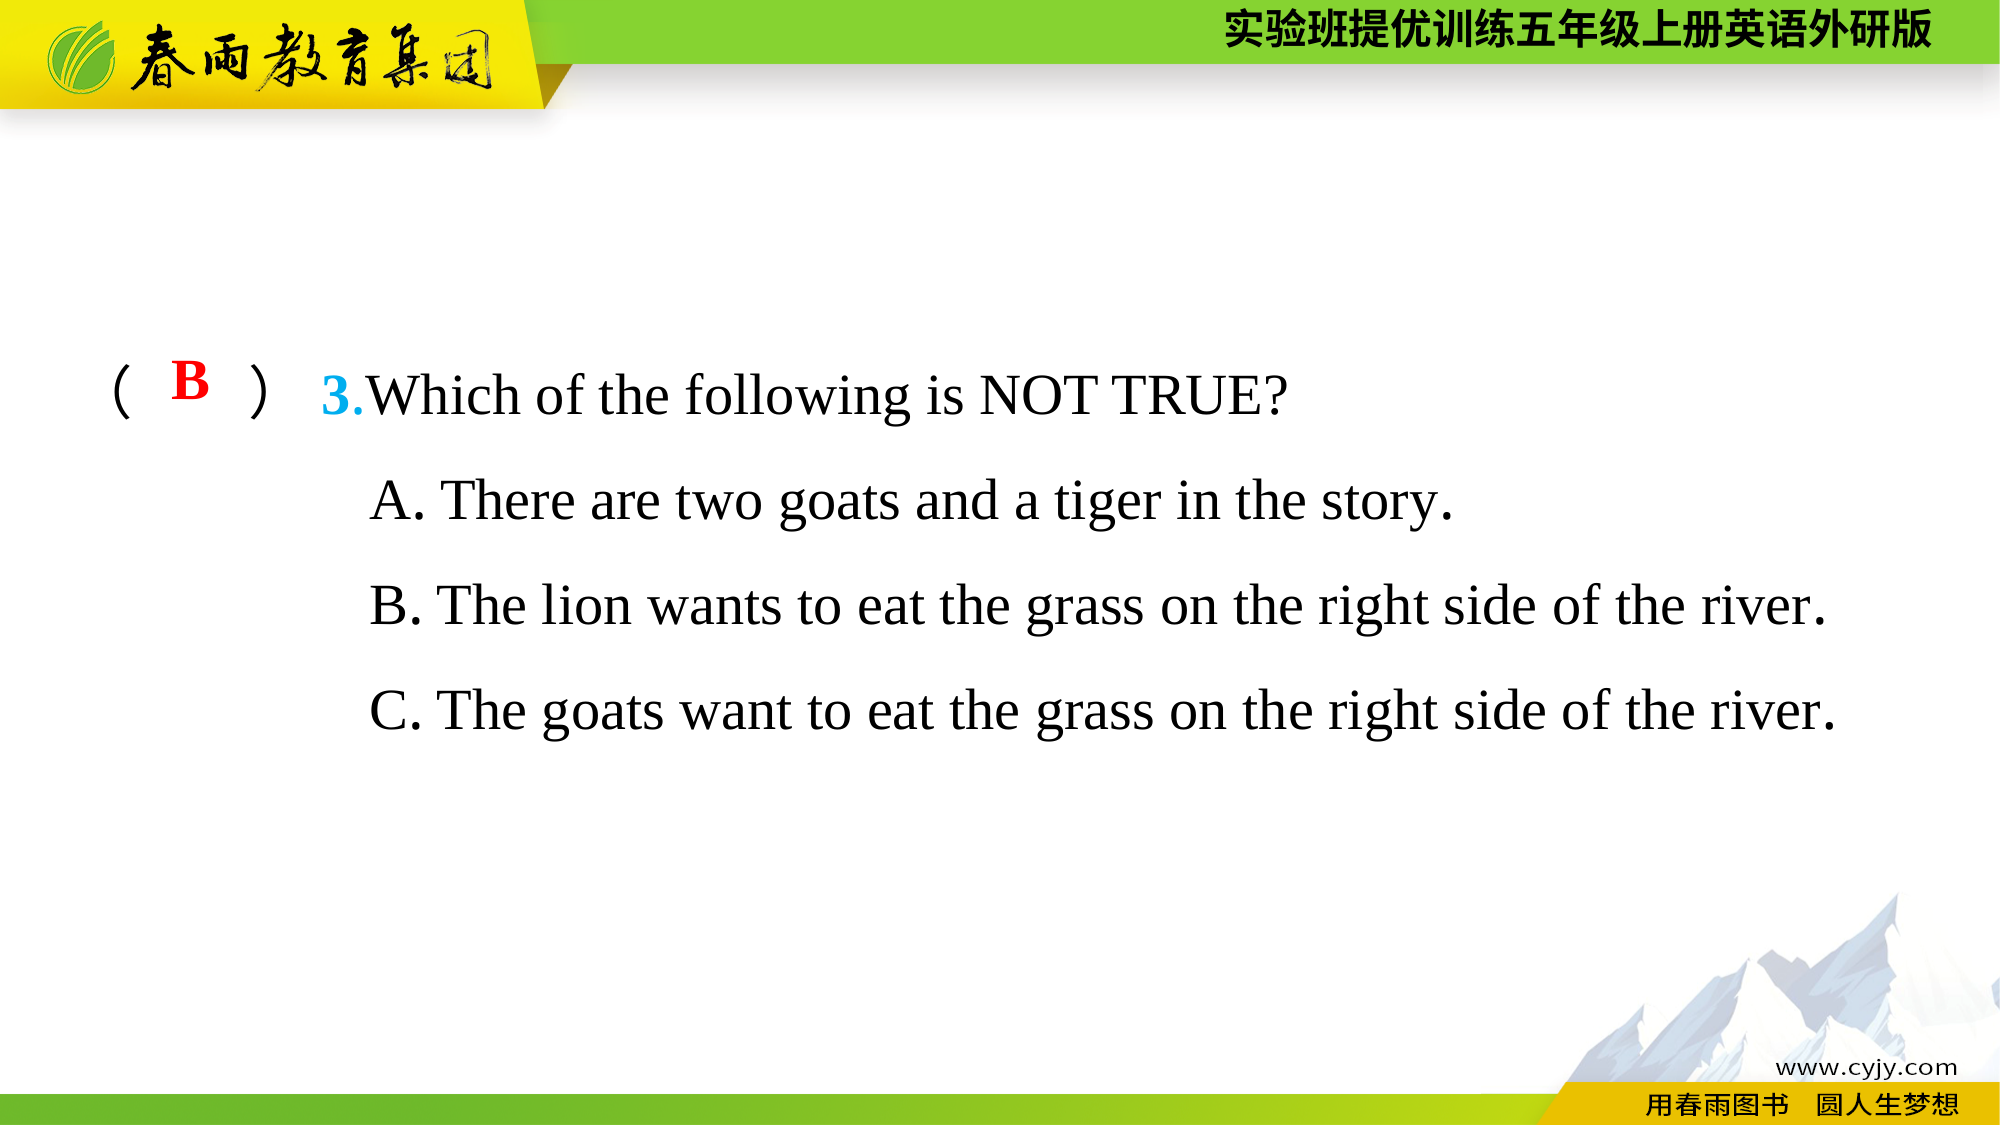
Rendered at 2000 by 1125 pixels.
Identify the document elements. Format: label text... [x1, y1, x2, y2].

list （ ）3.Which of the following is NOT TRUE? A. There are two goats and a tiger in the story. B. The lion wants to eat the grass on the right side of the river. C. The goats want to eat the grass on the right side of the river. [59, 313, 1944, 740]
text_box B [156, 334, 226, 420]
picture [0, 0, 2000, 1125]
